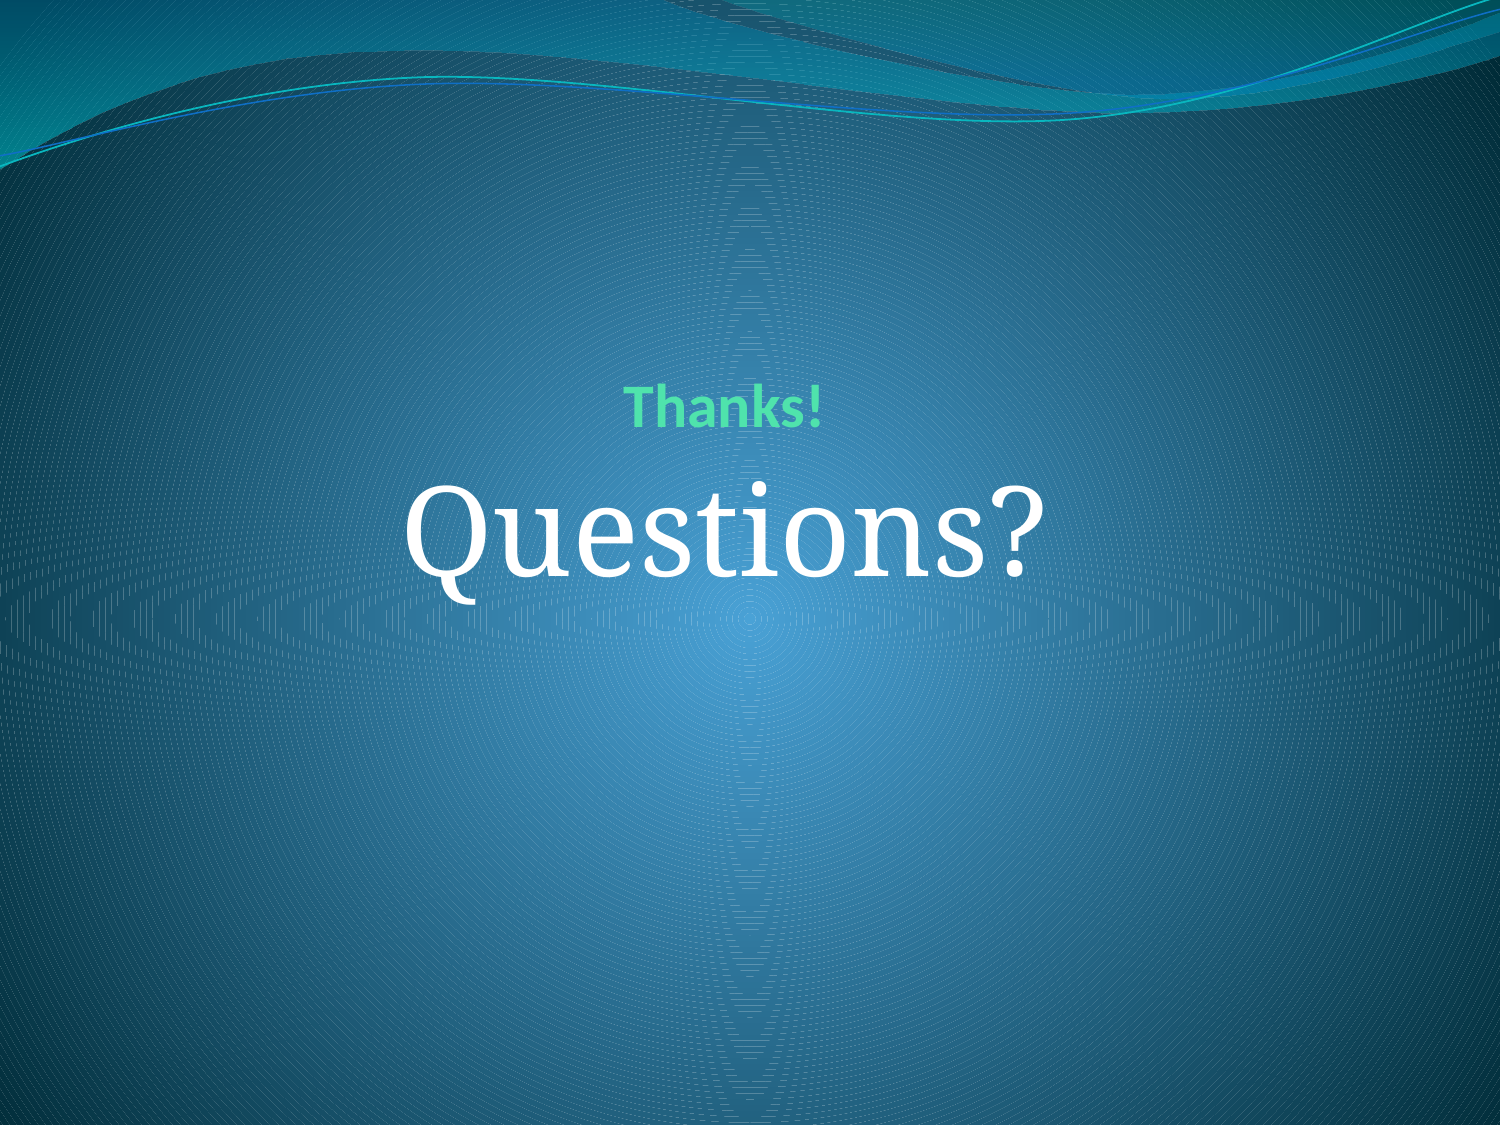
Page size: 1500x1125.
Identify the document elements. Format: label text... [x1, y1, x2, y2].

list Questions? [86, 443, 1362, 692]
title Thanks! [86, 216, 1362, 440]
